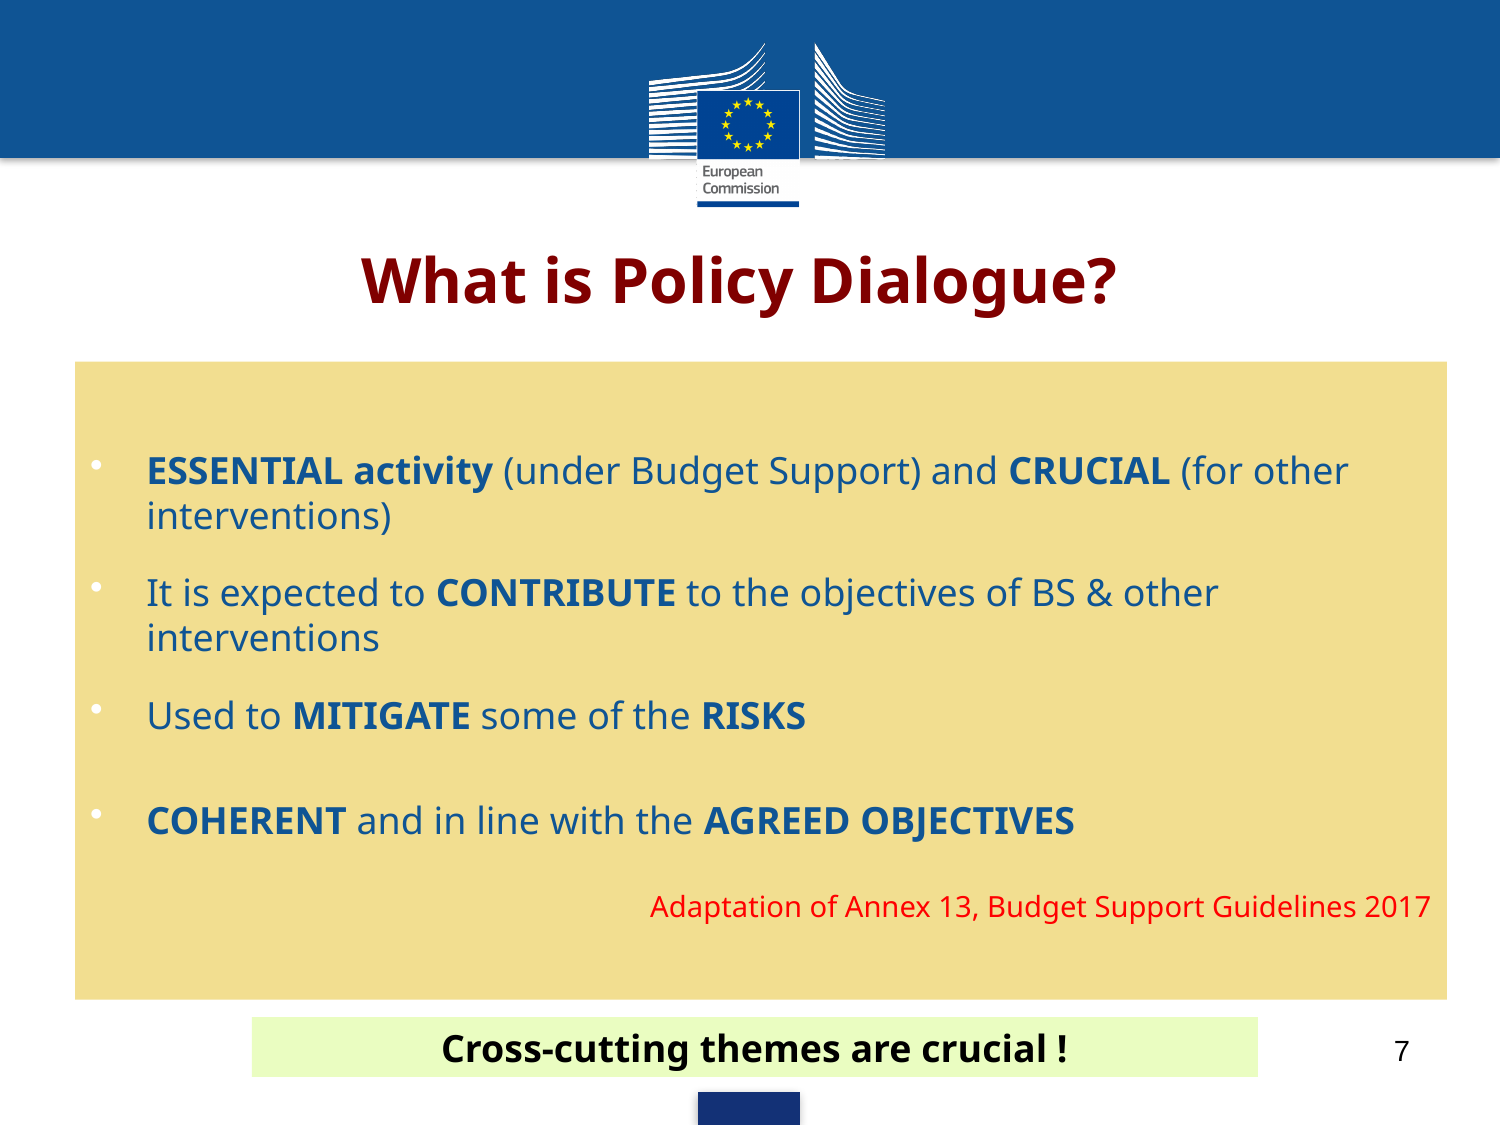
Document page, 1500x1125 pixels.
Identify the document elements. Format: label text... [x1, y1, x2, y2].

picture [649, 42, 885, 208]
slide_number 7 [1074, 1024, 1426, 1103]
title What is Policy Dialogue? [64, 219, 1416, 339]
text_box Cross-cutting themes are crucial ! [251, 1017, 1258, 1077]
list ESSENTIAL activity (under Budget Support) and CRUCIAL (for other interventions) It is expected to CONTRIBUTE to the objectives of BS & other interventions Used to MITIGATE some of the RISKS COHERENT and in line with the AGREED OBJECTIVES Adaptation of Annex 13, Budget Support Guidelines 2017 [74, 361, 1448, 1000]
